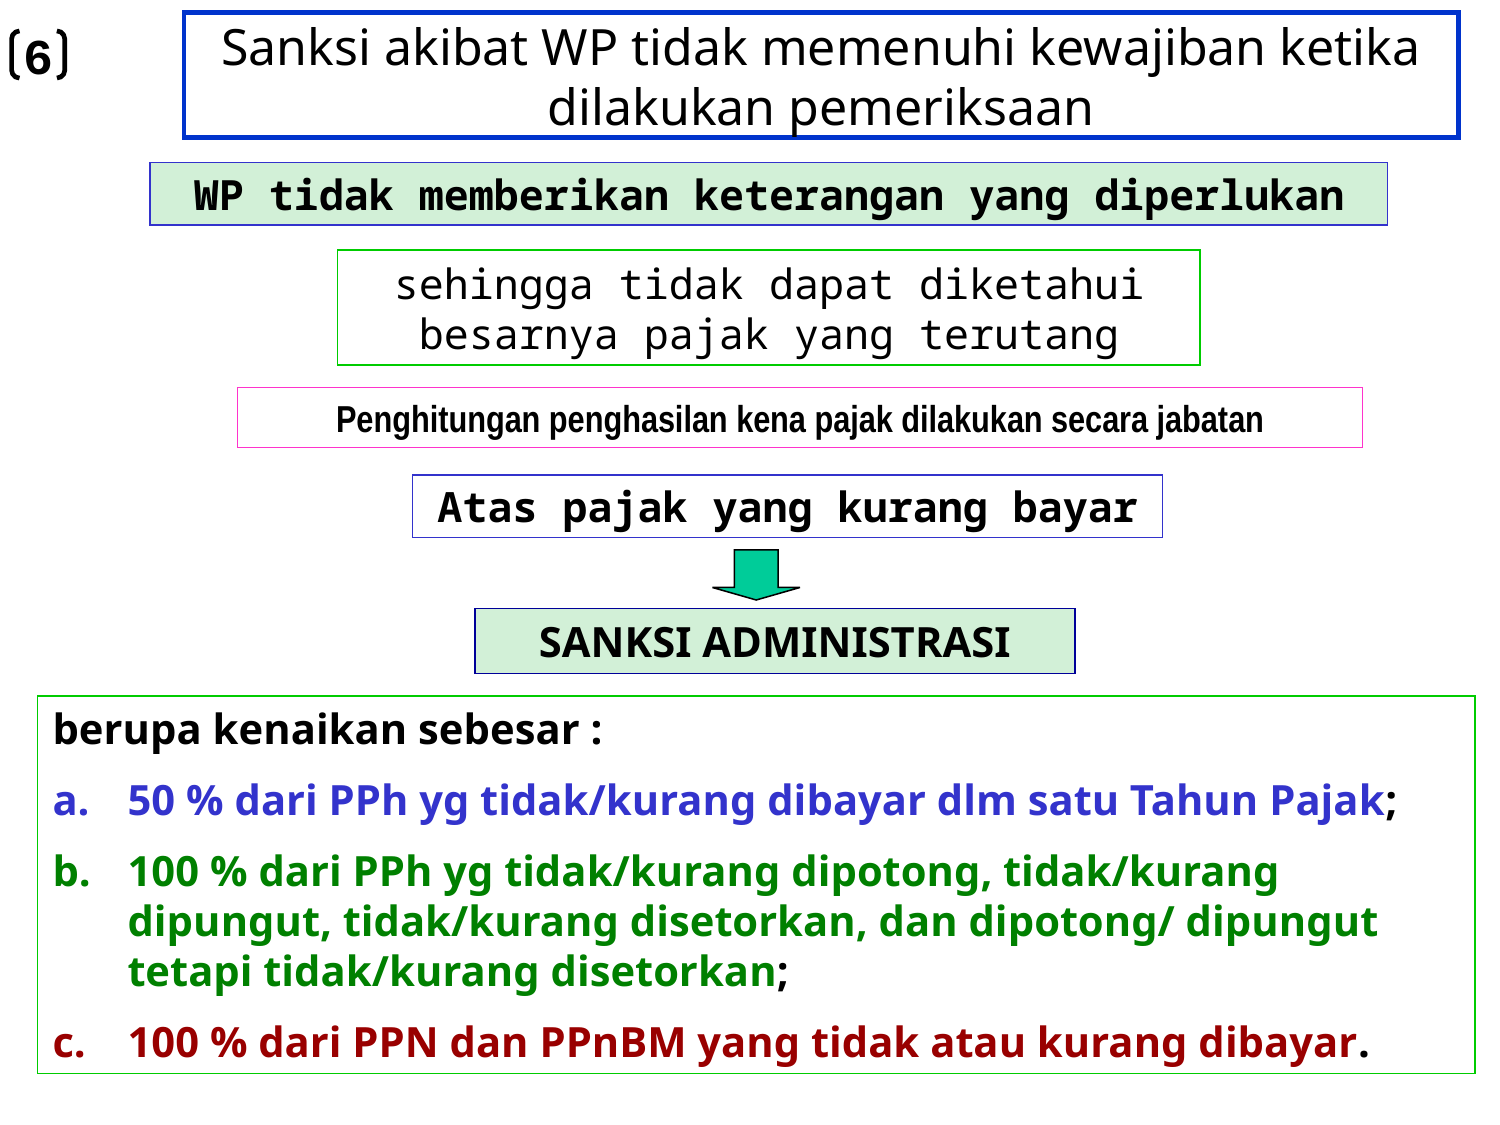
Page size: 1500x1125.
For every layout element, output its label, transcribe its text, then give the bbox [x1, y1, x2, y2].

text_box 6 [11, 30, 65, 79]
text_box SANKSI ADMINISTRASI [474, 608, 1075, 674]
title Sanksi akibat WP tidak memenuhi kewajiban ketika dilakukan pemeriksaan [183, 12, 1460, 138]
text_box Penghitungan penghasilan kena pajak dilakukan secara jabatan [237, 387, 1363, 448]
text_box berupa kenaikan sebesar : 50 % dari PPh yg tidak/kurang dibayar dlm satu Tahun Pajak; 100 % dari PPh yg tidak/kurang dipotong, tidak/kurang dipungut, tidak/kurang disetorkan, dan dipotong/ dipungut tetapi tidak/kurang disetorkan; 100 % dari PPN dan PPnBM yang tidak atau kurang dibayar. [37, 695, 1475, 1074]
text_box WP tidak memberikan keterangan yang diperlukan [150, 162, 1388, 225]
text_box [712, 549, 800, 601]
text_box Atas pajak yang kurang bayar [412, 474, 1163, 538]
text_box sehingga tidak dapat diketahui besarnya pajak yang terutang [337, 249, 1200, 365]
